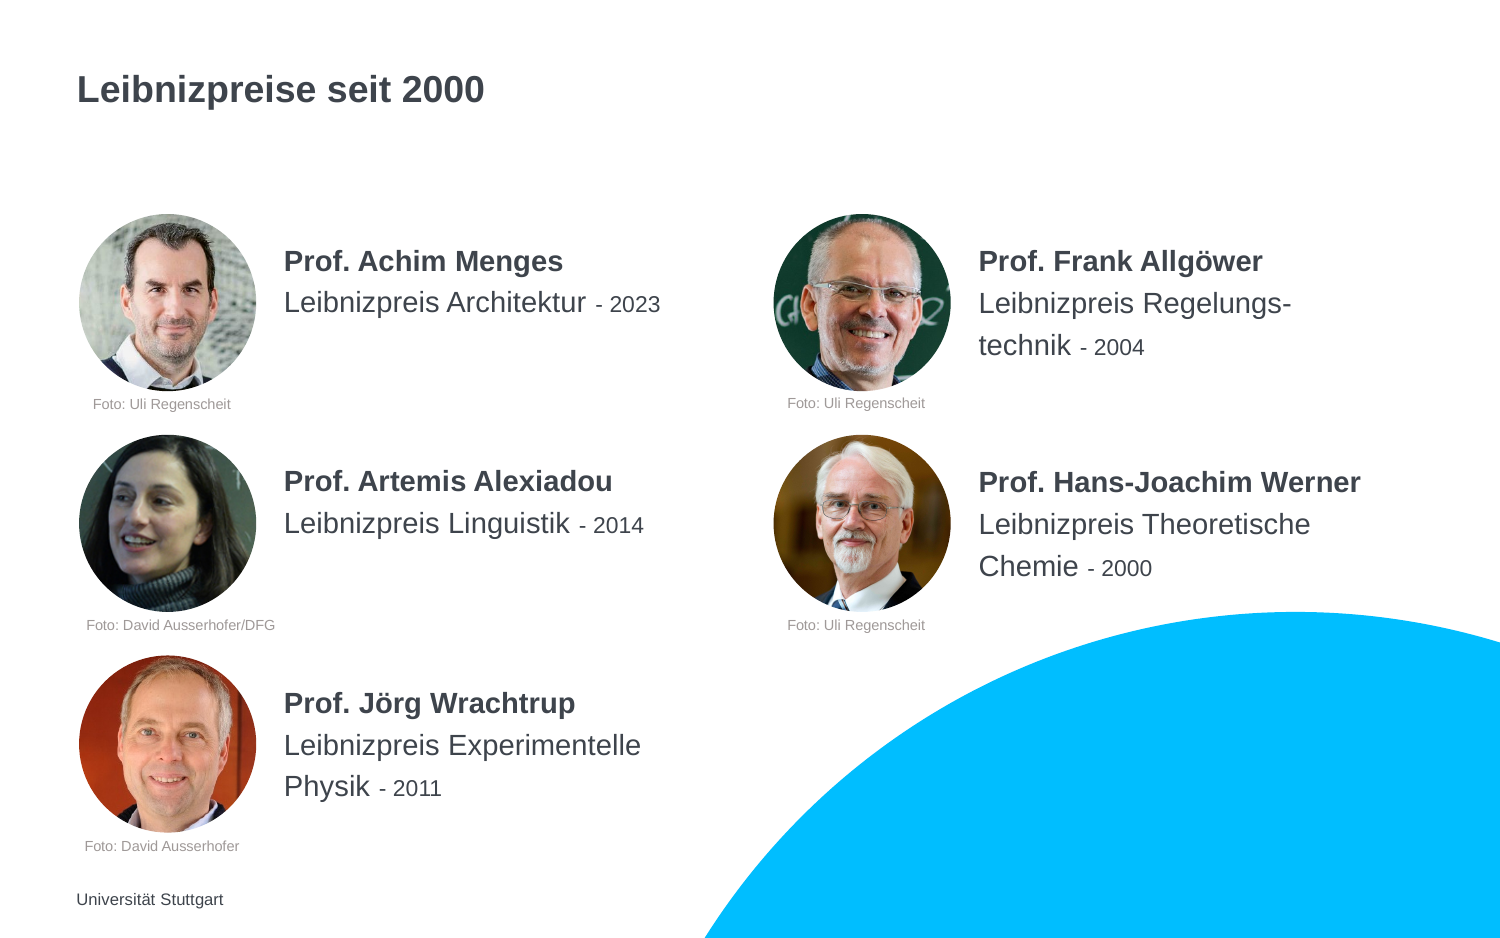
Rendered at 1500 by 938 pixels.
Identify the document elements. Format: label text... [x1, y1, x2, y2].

text_box Foto: Uli Regenscheit [79, 393, 245, 414]
picture [79, 213, 257, 392]
picture [773, 213, 951, 392]
list Prof. Jörg Wrachtrup Leibnizpreis Experimentelle Physik - 2011 [284, 676, 727, 812]
text_box [703, 610, 1500, 938]
list Prof. Artemis Alexiadou Leibnizpreis Linguistik - 2014 [284, 455, 727, 591]
title Leibnizpreise seit 2000 [76, 64, 1421, 111]
text_box Foto: David Ausserhofer/DFG [79, 615, 283, 637]
text_box Foto: Uli Regenscheit [773, 615, 940, 637]
text_box Foto: Uli Regenscheit [773, 393, 940, 414]
list Prof. Hans-Joachim Werner Leibnizpreis Theoretische Chemie - 2000 [978, 456, 1422, 591]
text_box Foto: David Ausserhofer [79, 836, 245, 857]
footer Universität Stuttgart [76, 888, 1072, 910]
picture [79, 434, 257, 612]
picture [79, 655, 257, 833]
list Prof. Achim Menges Leibnizpreis Architektur - 2023 [284, 234, 746, 370]
picture [773, 434, 951, 612]
list Prof. Frank Allgöwer Leibnizpreis Regelungs- technik - 2004 [978, 235, 1422, 370]
